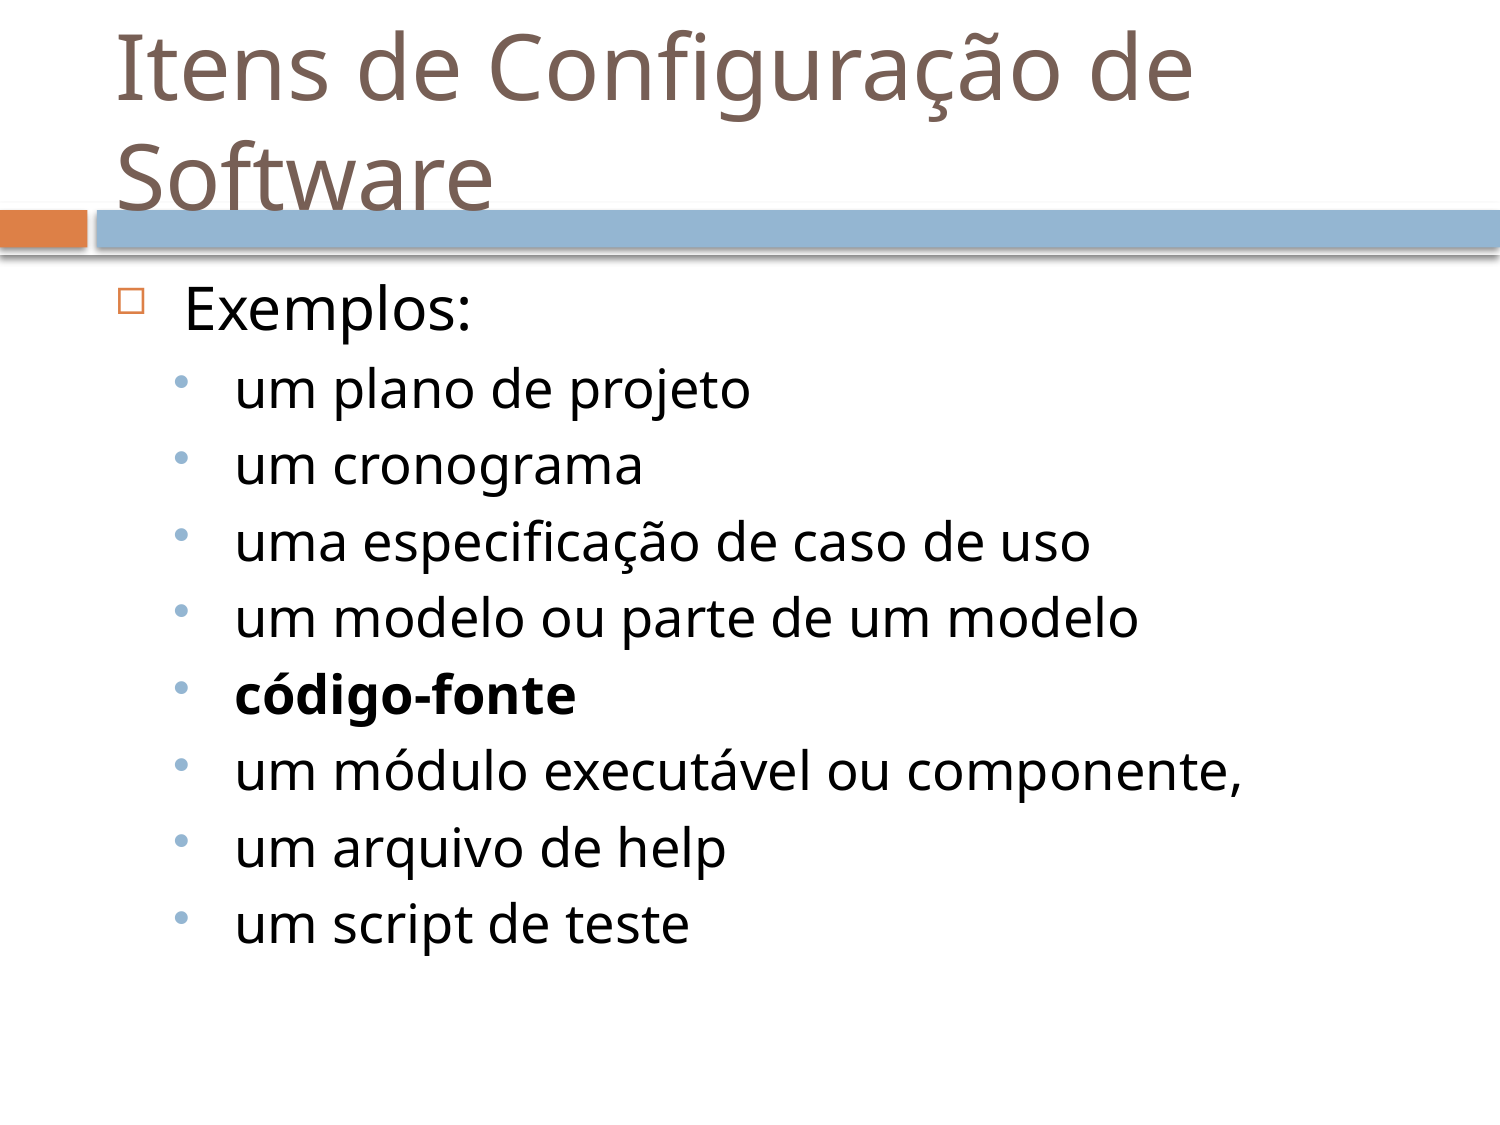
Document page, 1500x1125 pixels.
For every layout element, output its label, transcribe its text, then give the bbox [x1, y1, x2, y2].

title Itens de Configuração de Software [100, 37, 1438, 200]
list Exemplos: um plano de projeto um cronograma uma especificação de caso de uso um modelo ou parte de um modelo código-fonte um módulo executável ou componente, um arquivo de help um script de teste [100, 262, 1438, 1000]
